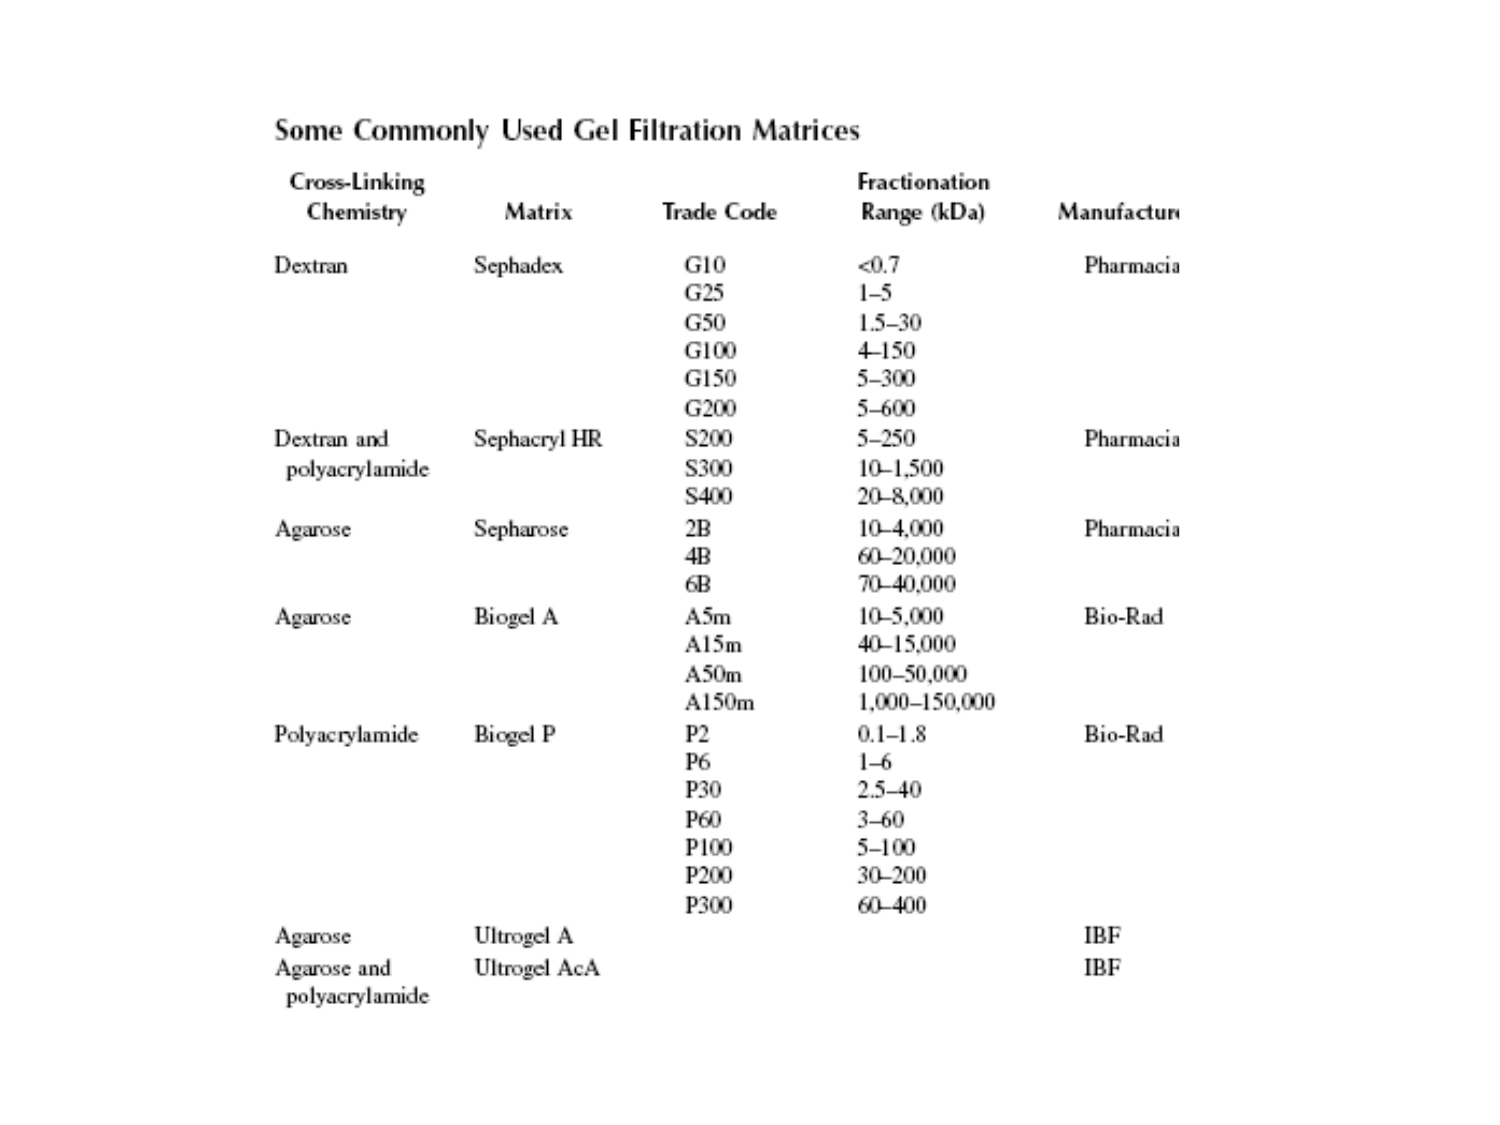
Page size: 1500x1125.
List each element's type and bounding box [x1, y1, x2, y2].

picture [265, 113, 1180, 1017]
